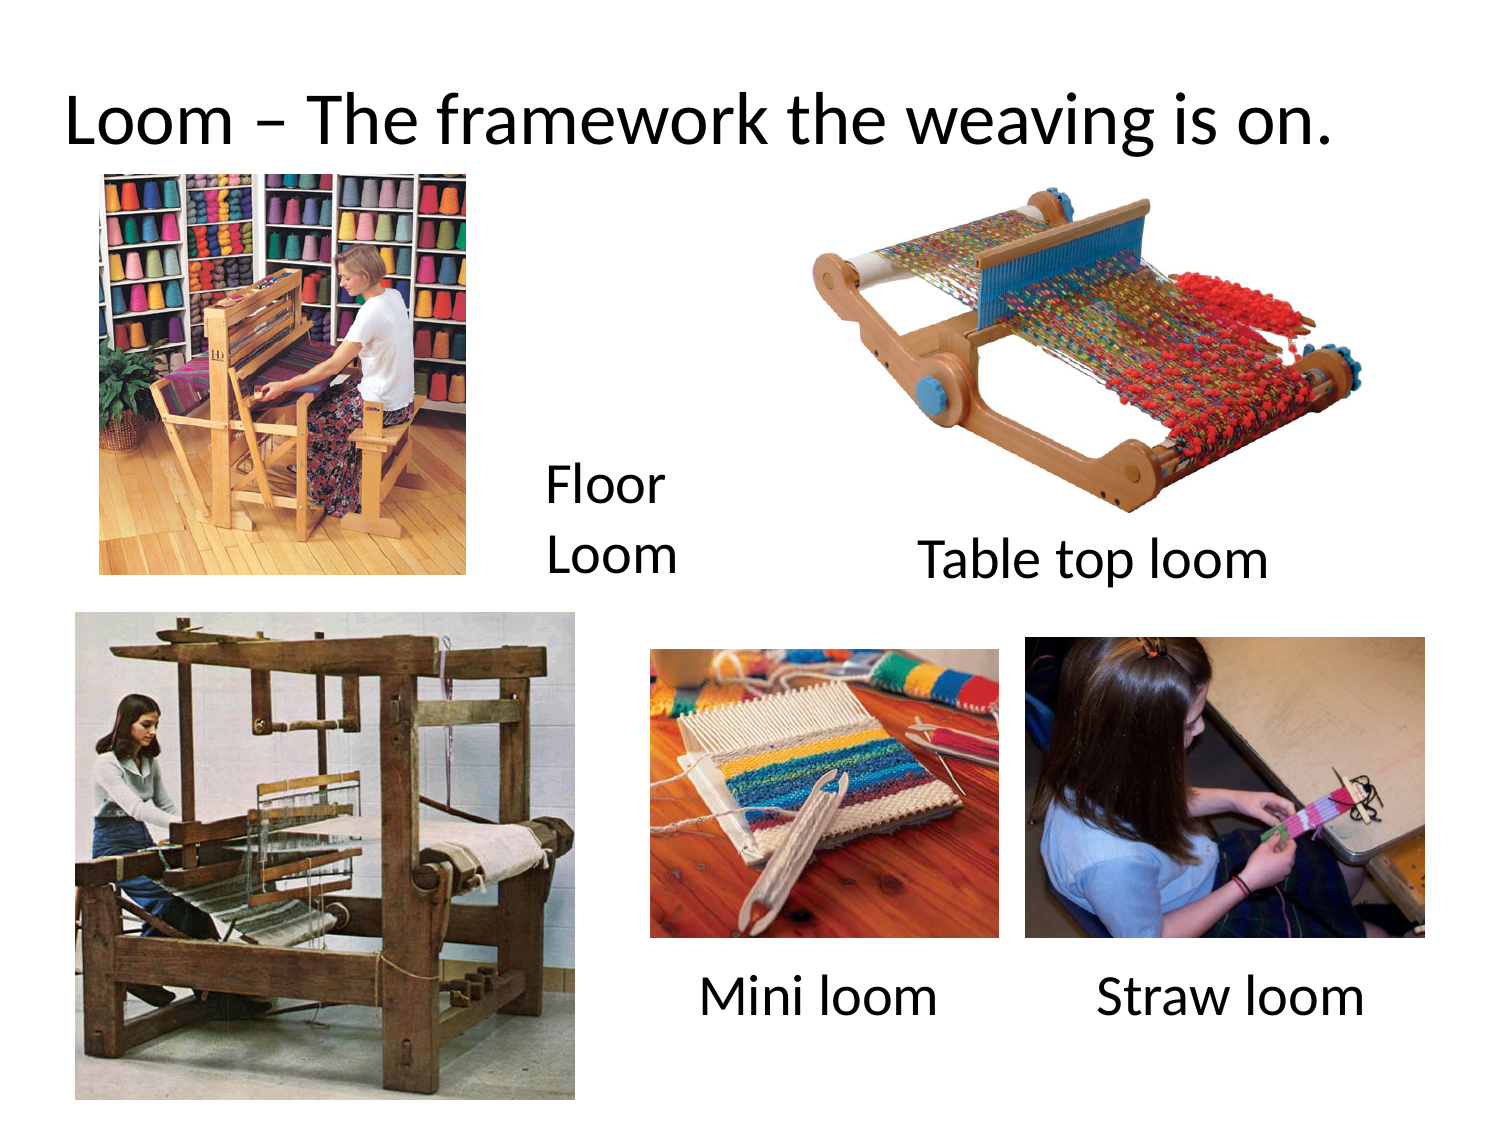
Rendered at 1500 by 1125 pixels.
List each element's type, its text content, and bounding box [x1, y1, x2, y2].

picture [74, 612, 575, 1101]
picture [649, 649, 1000, 938]
text_box Mini loom [624, 950, 1013, 1035]
text_box Straw loom [1037, 950, 1425, 1035]
text_box Table top loom [812, 512, 1375, 598]
text_box Floor Loom [487, 437, 738, 593]
picture [99, 174, 466, 576]
picture [812, 187, 1363, 513]
picture [1024, 637, 1426, 938]
text_box Loom – The framework the weaving is on. [49, 62, 1413, 168]
